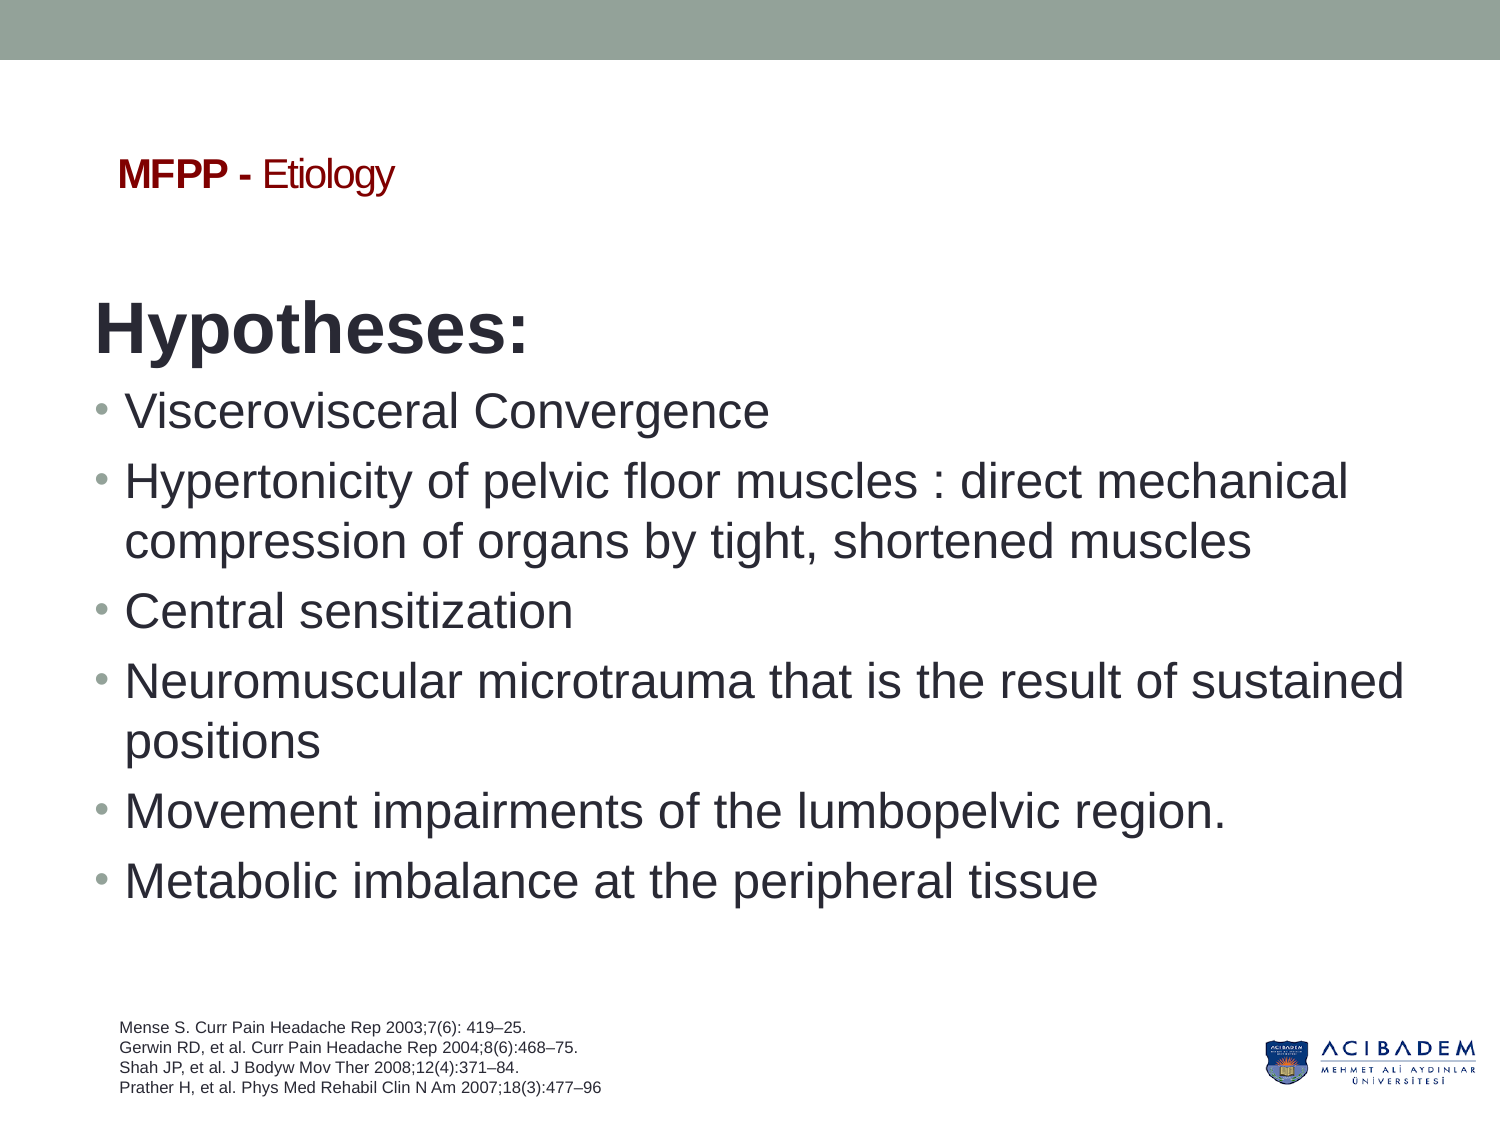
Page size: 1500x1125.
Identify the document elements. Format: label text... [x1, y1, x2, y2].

picture [1247, 1015, 1500, 1125]
text_box Mense S. Curr Pain Headache Rep 2003;7(6): 419–25. Gerwin RD, et al. Curr Pain Headache Rep 2004;8(6):468–75. Shah JP, et al. J Bodyw Mov Ther 2008;12(4):371–84. Prather H, et al. Phys Med Rehabil Clin N Am 2007;18(3):477–96 [104, 1009, 618, 1125]
title MFPP - Etiology [102, 88, 1427, 255]
list Hypotheses: Viscerovisceral Convergence Hypertonicity of pelvic floor muscles : direct mechanical compression of organs by tight, shortened muscles Central sensitization Neuromuscular microtrauma that is the result of sustained positions Movement impairments of the lumbopelvic region. Metabolic imbalance at the peripheral tissue [79, 273, 1430, 1016]
